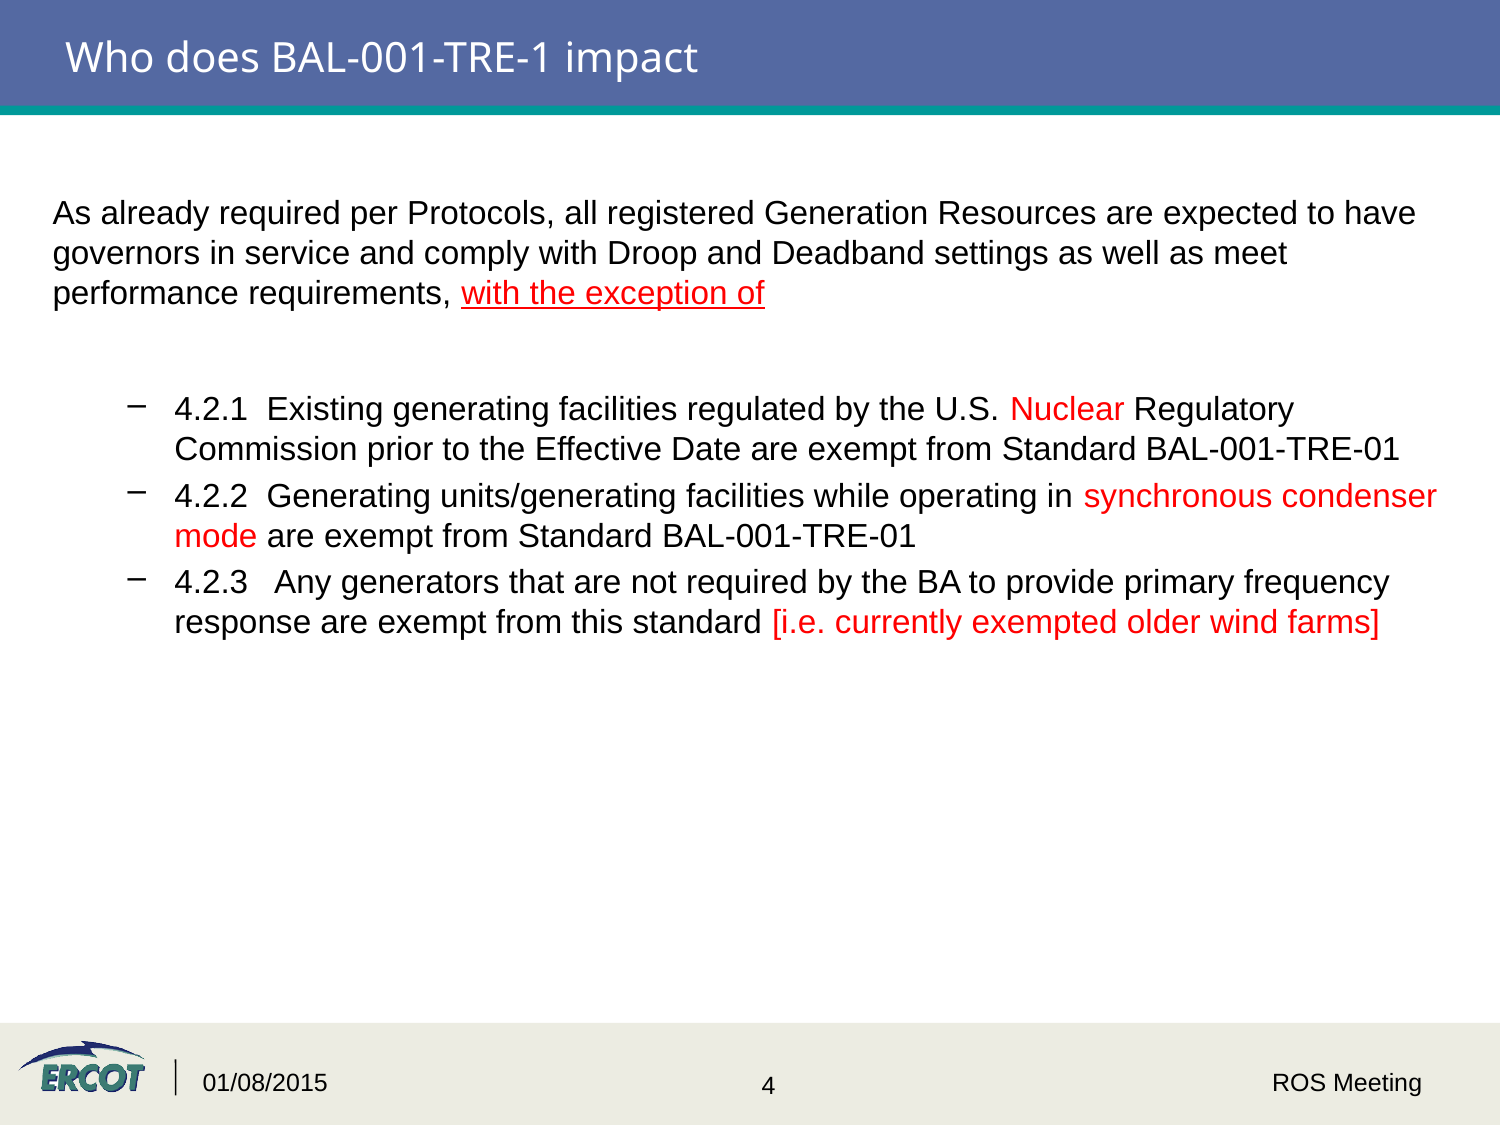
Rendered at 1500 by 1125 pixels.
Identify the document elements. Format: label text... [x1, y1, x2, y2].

title Who does BAL-001-TRE-1 impact [50, 0, 1450, 113]
footer ROS Meeting [1025, 1059, 1438, 1125]
list As already required per Protocols, all registered Generation Resources are expected to have governors in service and comply with Droop and Deadband settings as well as meet performance requirements, with the exception of 4.2.1 Existing generating facilities regulated by the U.S. Nuclear Regulatory Commission prior to the Effective Date are exempt from Standard BAL-001-TRE-01 4.2.2 Generating units/generating facilities while operating in synchronous condenser mode are exempt from Standard BAL-001-TRE-01 4.2.3 Any generators that are not required by the BA to provide primary frequency response are exempt from this standard [i.e. currently exempted older wind farms] [37, 137, 1463, 975]
picture [10, 1031, 151, 1111]
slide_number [187, 1059, 538, 1125]
